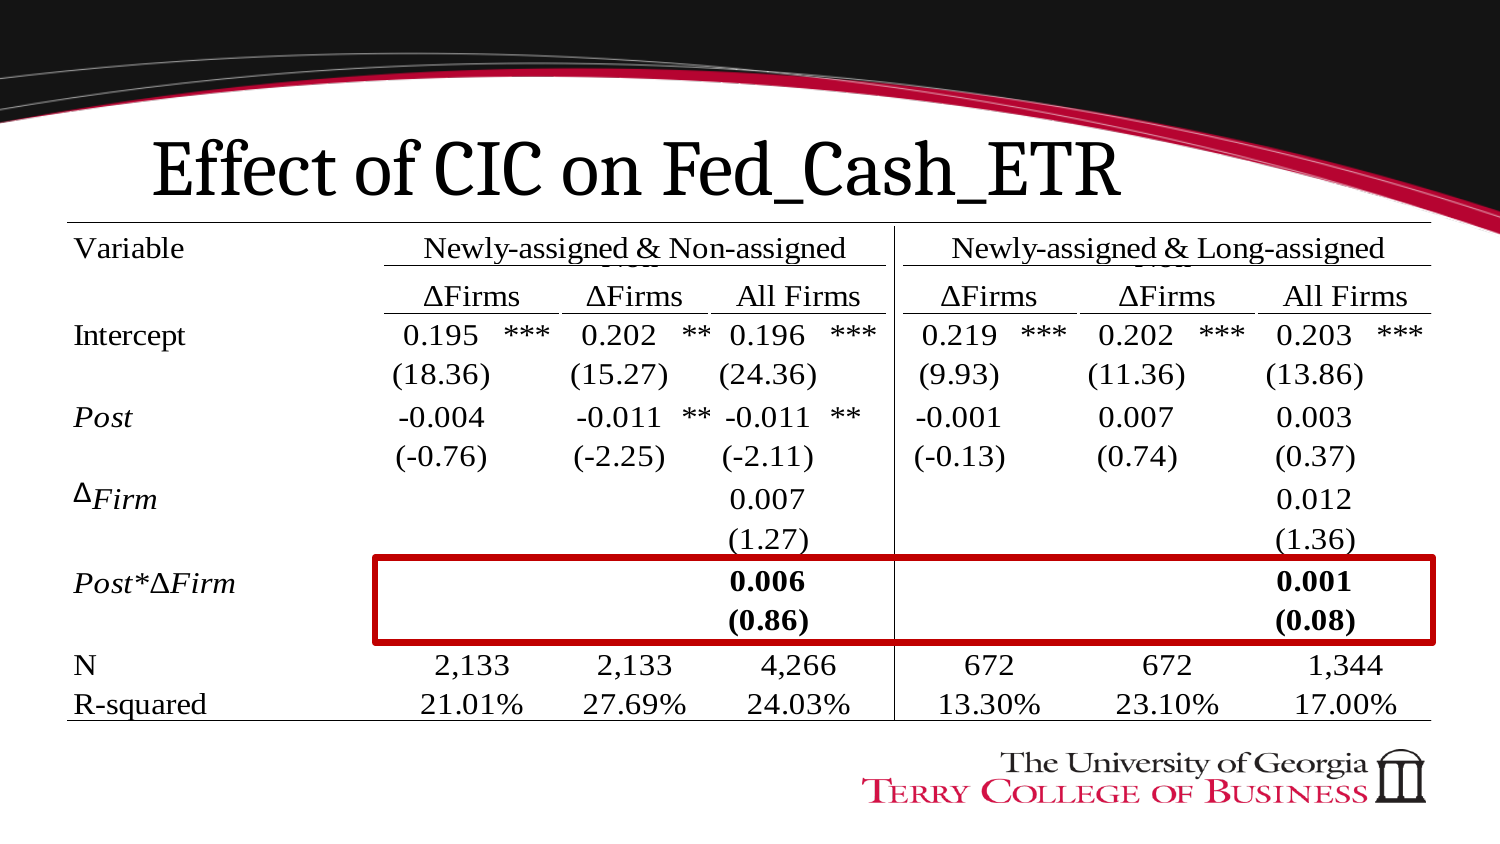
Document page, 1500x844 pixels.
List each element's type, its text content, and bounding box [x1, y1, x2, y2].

title Effect of CIC on Fed_Cash_ETR [0, 93, 1313, 235]
picture [0, 0, 1500, 723]
picture [862, 749, 1426, 803]
